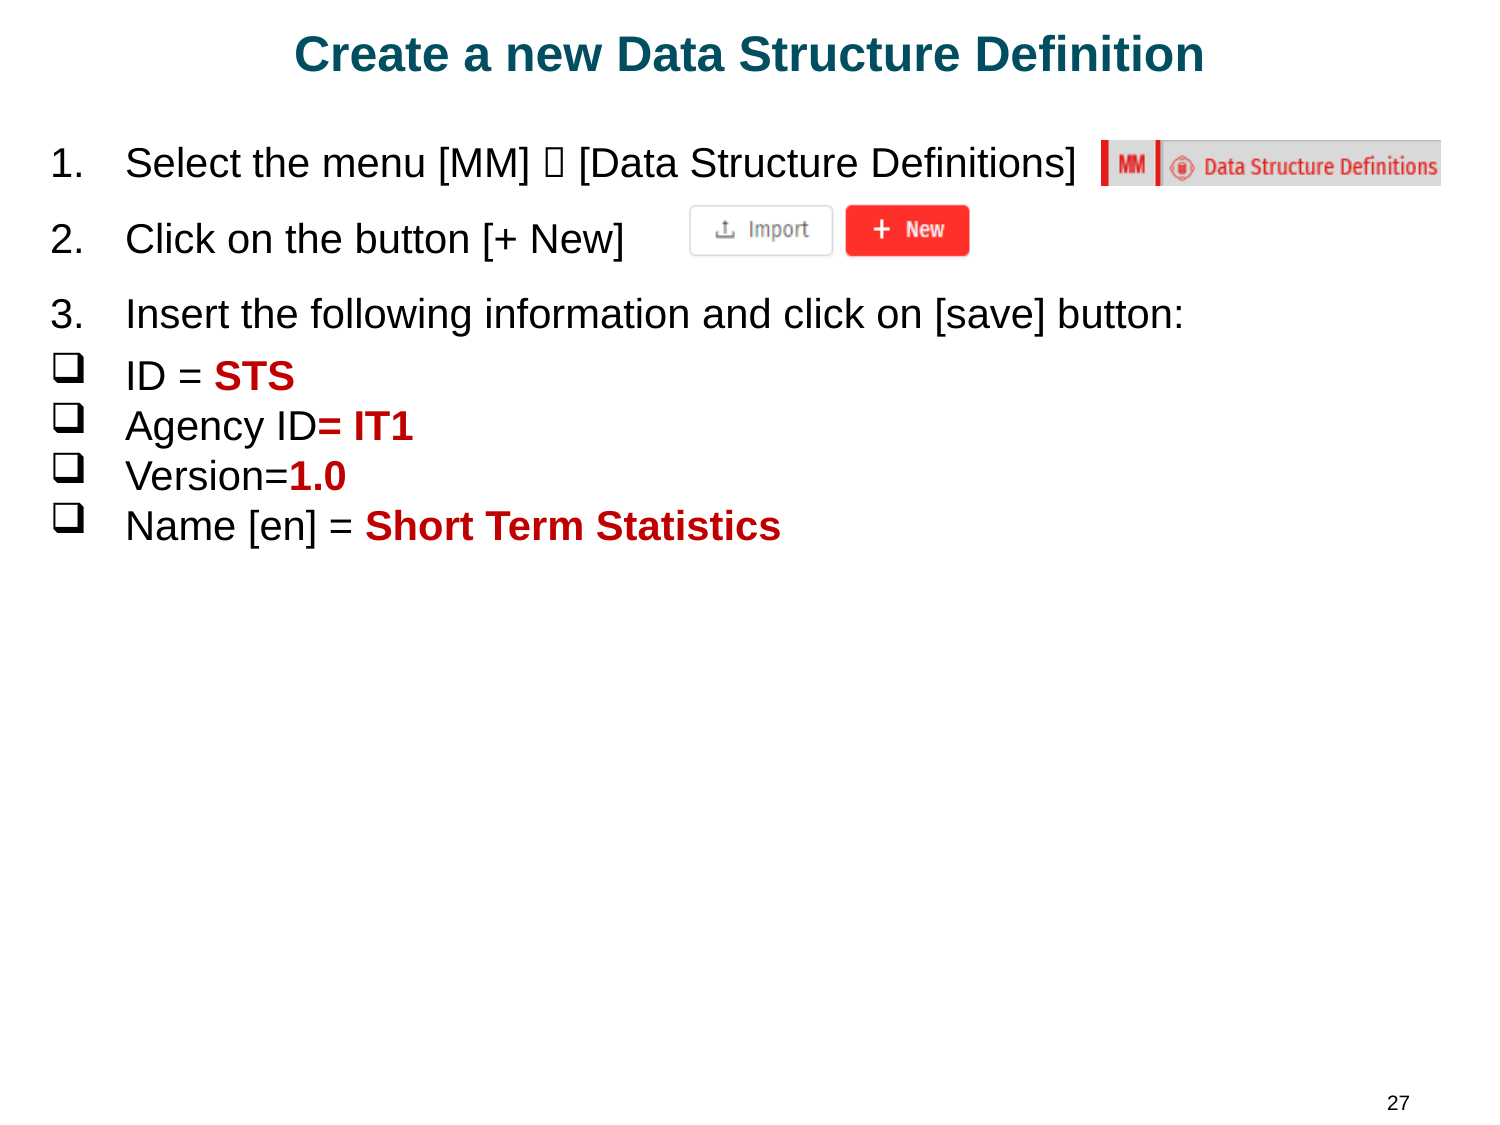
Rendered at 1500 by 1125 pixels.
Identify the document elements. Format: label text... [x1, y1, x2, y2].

text_box Select the menu [MM]  [Data Structure Definitions] Click on the button [+ New] Insert the following information and click on [save] button: ID = STS Agency ID= IT1 Version=1.0 Name [en] = Short Term Statistics [35, 128, 1388, 669]
picture [677, 191, 977, 266]
title Create a new Data Structure Definition [75, 20, 1425, 82]
picture [1101, 140, 1441, 187]
slide_number 27 [1074, 1082, 1425, 1125]
